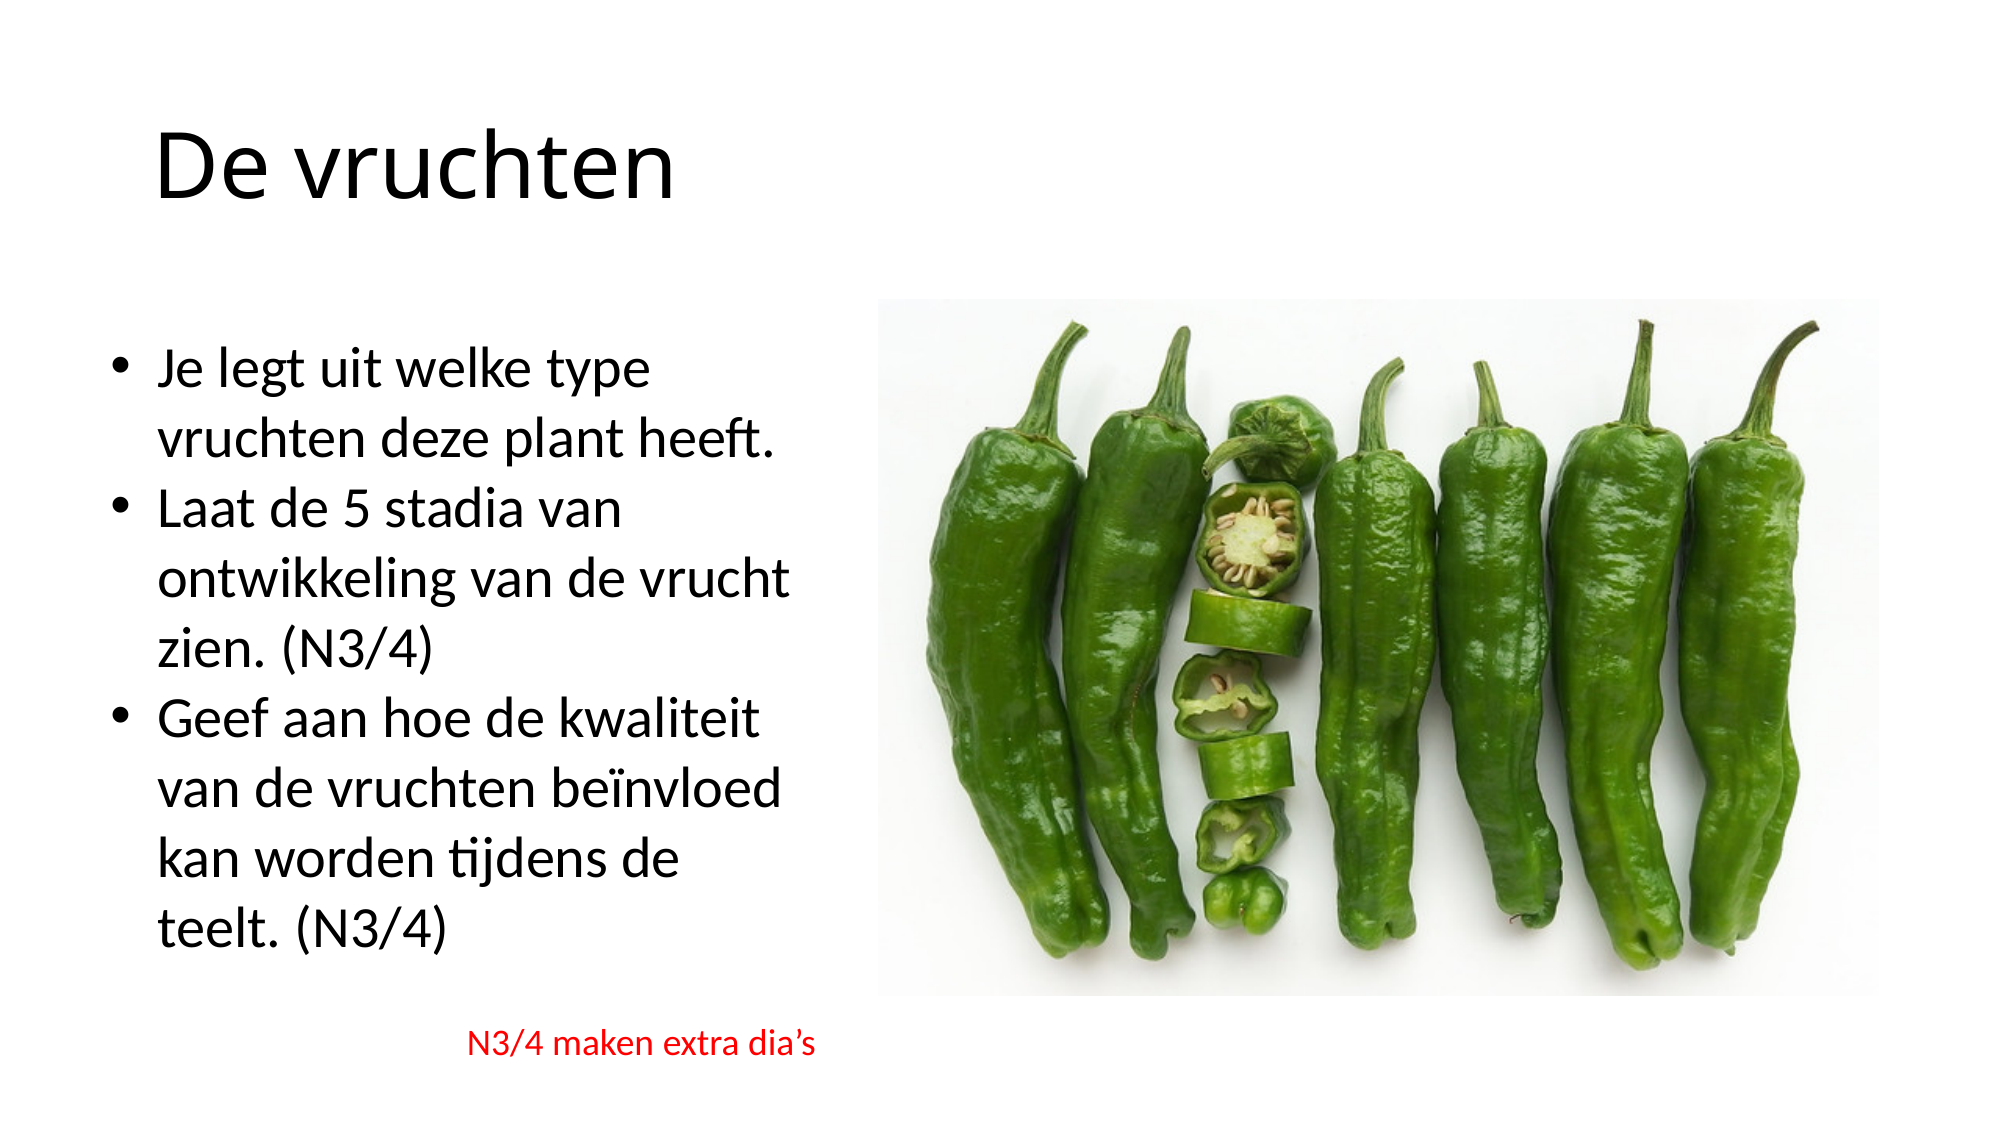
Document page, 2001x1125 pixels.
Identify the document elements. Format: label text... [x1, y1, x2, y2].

text_box Je legt uit welke type vruchten deze plant heeft. Laat de 5 stadia van ontwikkeling van de vrucht zien. (N3/4) Geef aan hoe de kwaliteit van de vruchten beïnvloed kan worden tijdens de teelt. (N3/4) [95, 322, 809, 967]
title De vruchten [137, 59, 1863, 278]
text_box N3/4 maken extra dia’s [452, 1010, 1166, 1071]
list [878, 299, 1879, 996]
